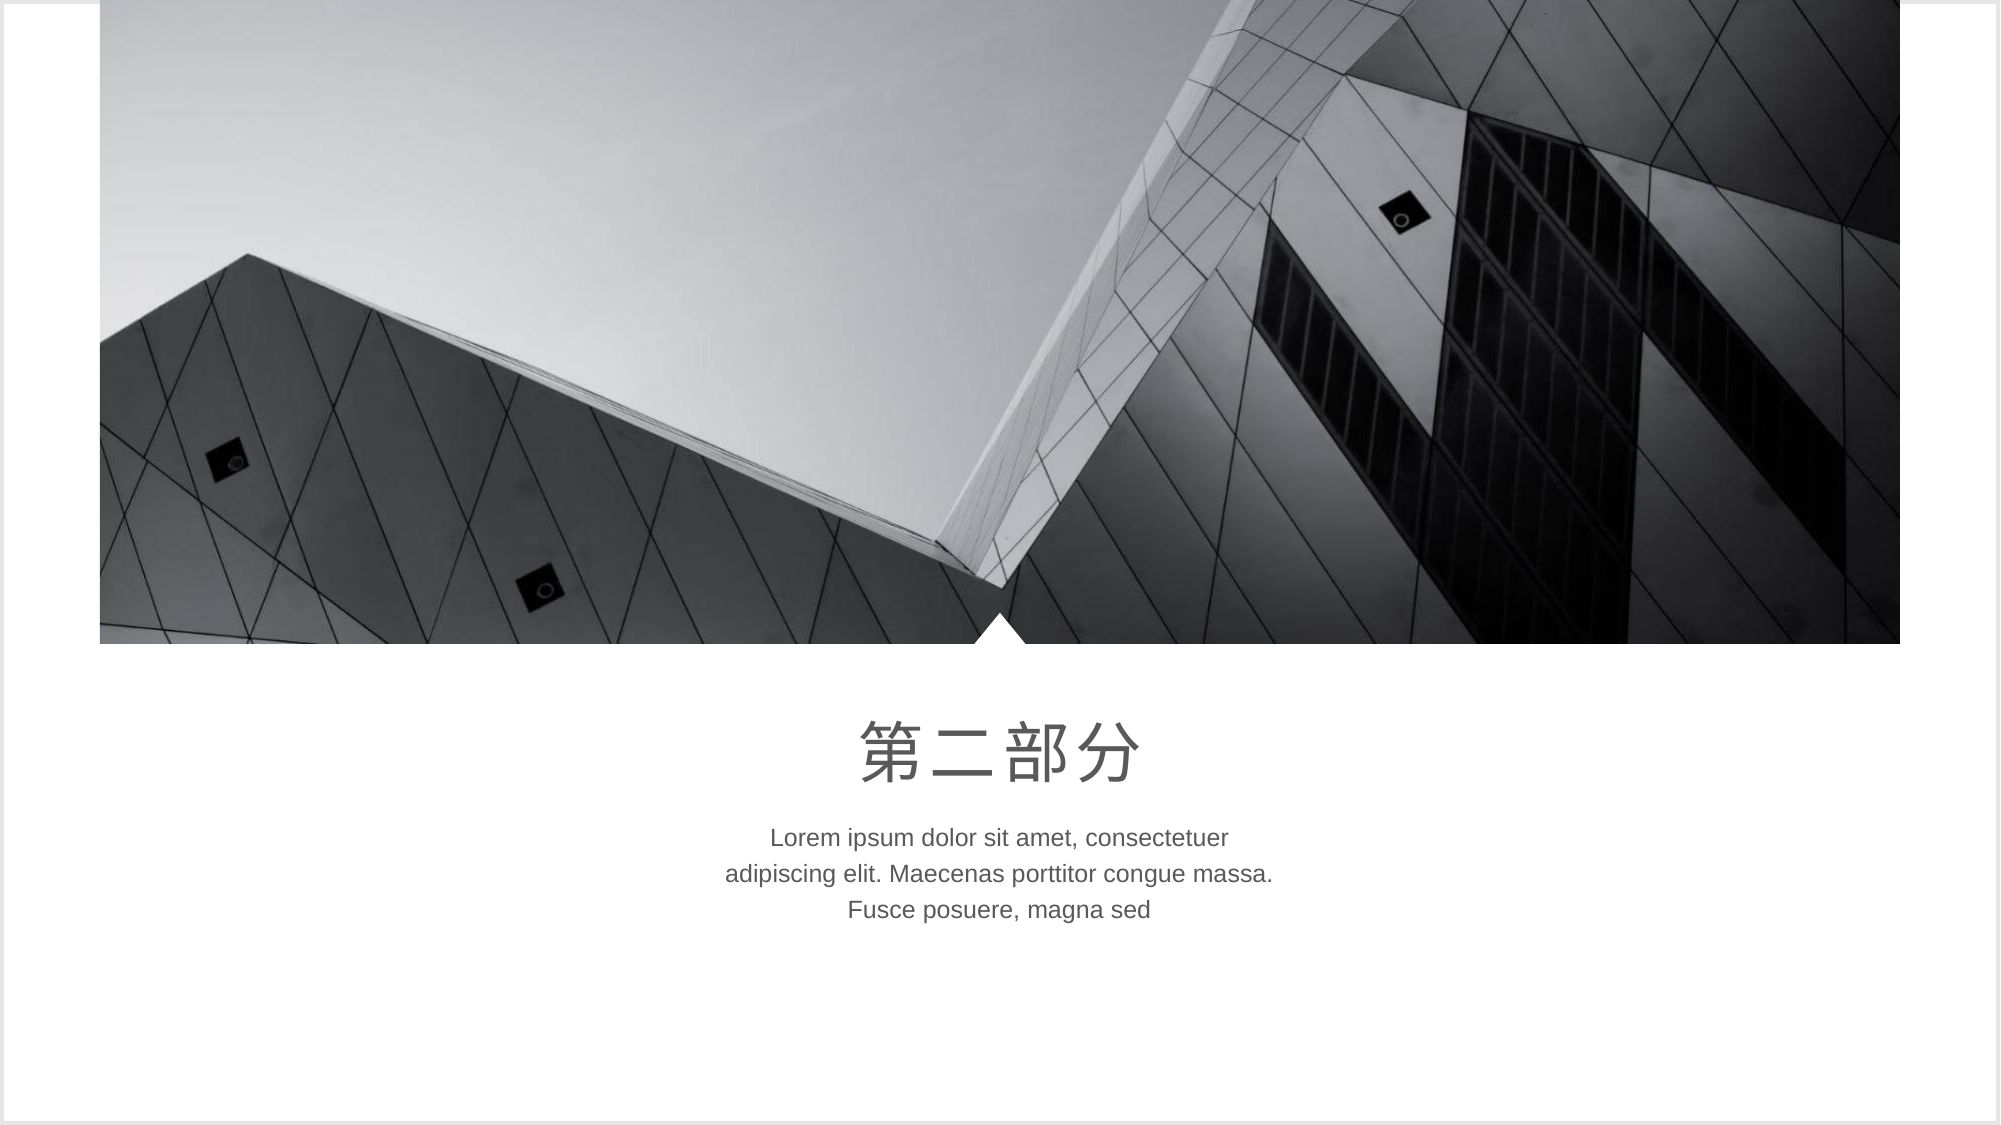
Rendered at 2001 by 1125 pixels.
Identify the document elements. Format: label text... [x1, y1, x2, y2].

picture [99, 0, 1900, 645]
text_box 第二部分 [829, 703, 1171, 798]
text_box Lorem ipsum dolor sit amet, consectetuer adipiscing elit. Maecenas porttitor congue massa. Fusce posuere, magna sed [706, 808, 1294, 932]
